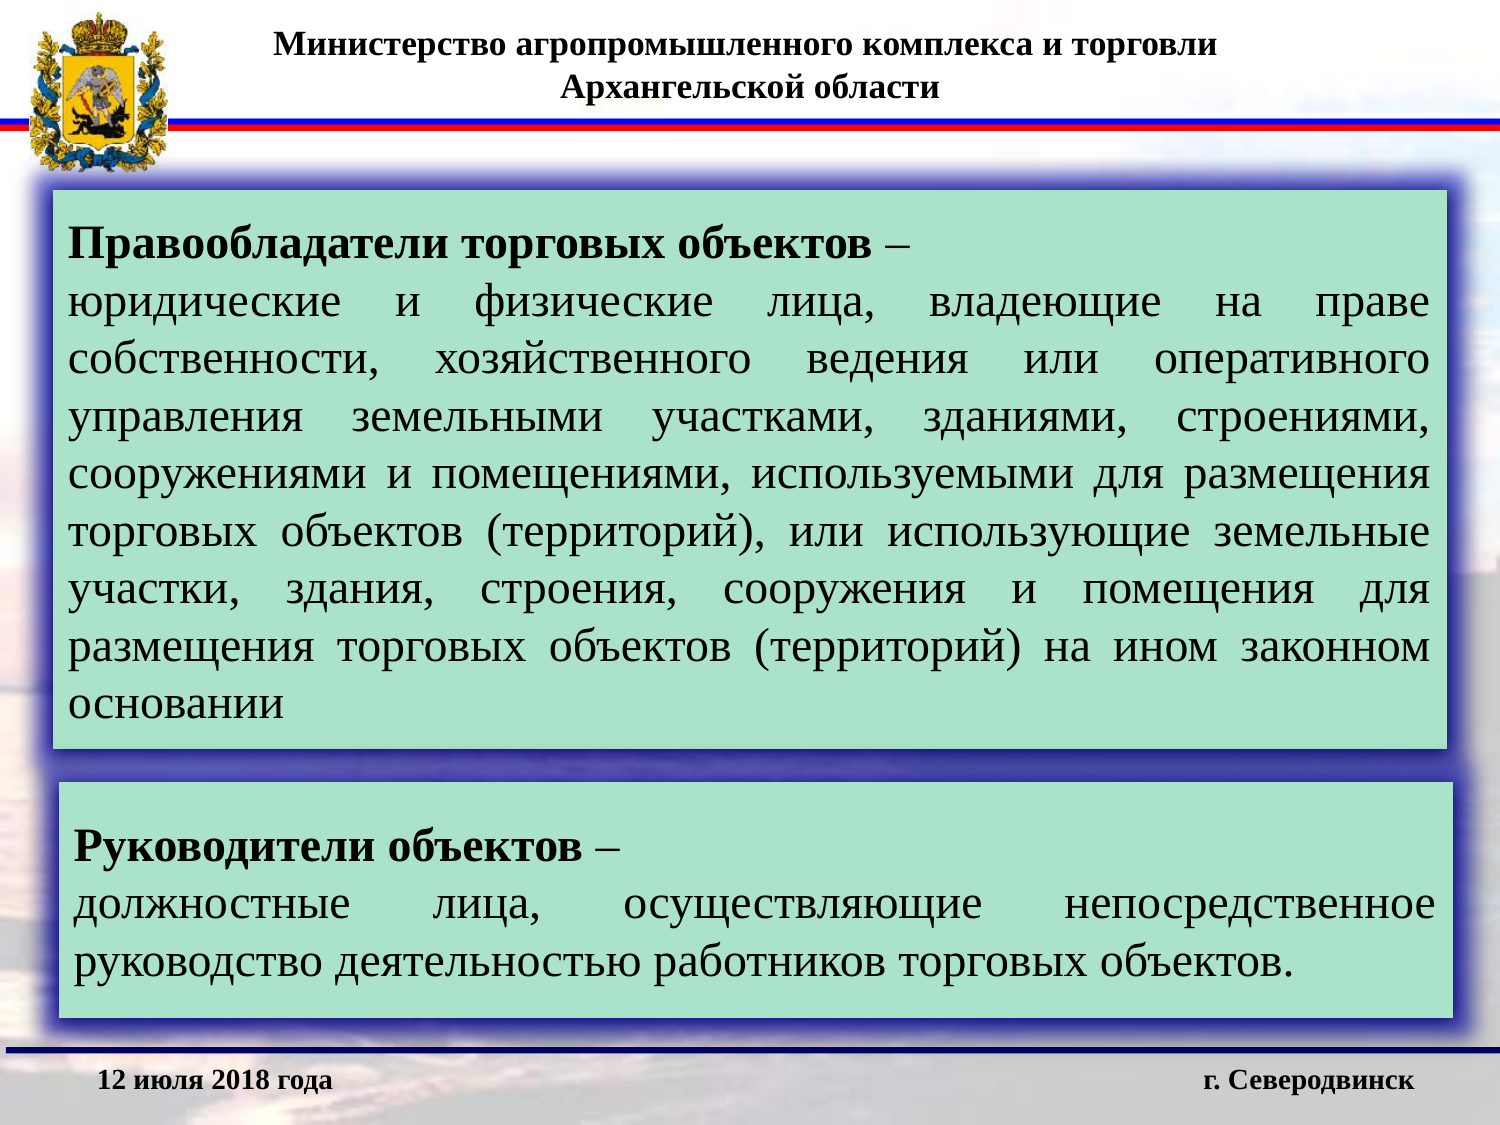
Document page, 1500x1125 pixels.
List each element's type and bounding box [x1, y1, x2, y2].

text_box [0, 0, 1500, 1125]
